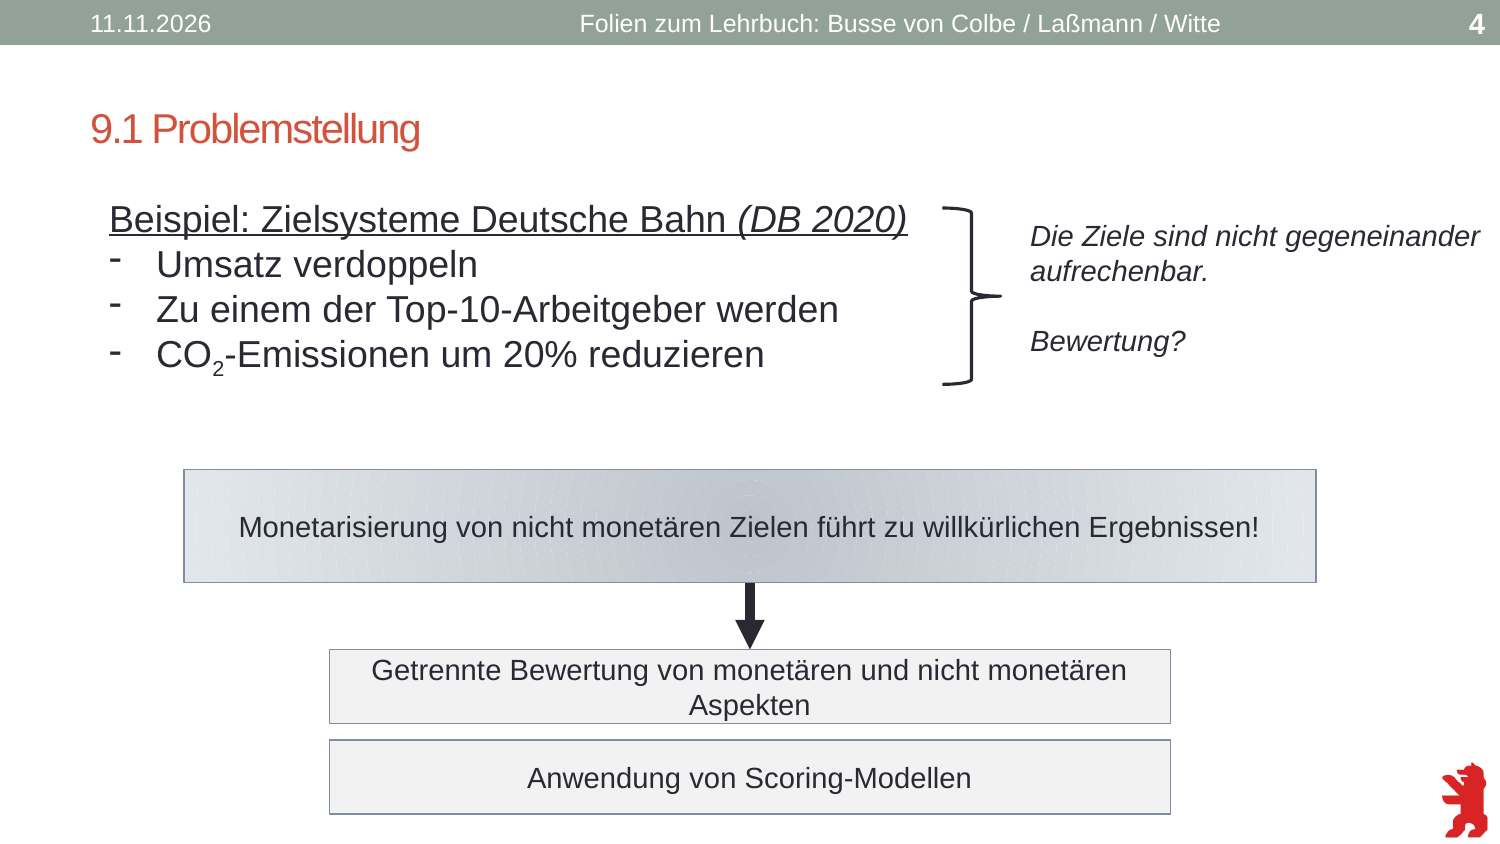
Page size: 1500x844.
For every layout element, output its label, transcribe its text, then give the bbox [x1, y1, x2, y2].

text_box Getrennte Bewertung von monetären und nicht monetären Aspekten [329, 649, 1171, 724]
text_box [942, 207, 1002, 386]
footer Folien zum Lehrbuch: Busse von Colbe / Laßmann / Witte [562, 2, 1238, 43]
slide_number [75, 2, 550, 43]
text_box Anwendung von Scoring-Modellen [329, 739, 1171, 815]
text_box Monetarisierung von nicht monetären Zielen führt zu willkürlichen Ergebnissen! [183, 469, 1317, 583]
picture [1434, 760, 1500, 844]
text_box Beispiel: Zielsysteme Deutsche Bahn (DB 2020) Umsatz verdoppeln Zu einem der Top-10-Arbeitgeber werden CO2-Emissionen um 20% reduzieren [94, 187, 923, 389]
title 9.1 Problemstellung [75, 65, 1500, 188]
text_box Die Ziele sind nicht gegeneinander aufrechenbar. Bewertung? [1015, 210, 1500, 400]
slide_number 4 [1325, 2, 1500, 43]
